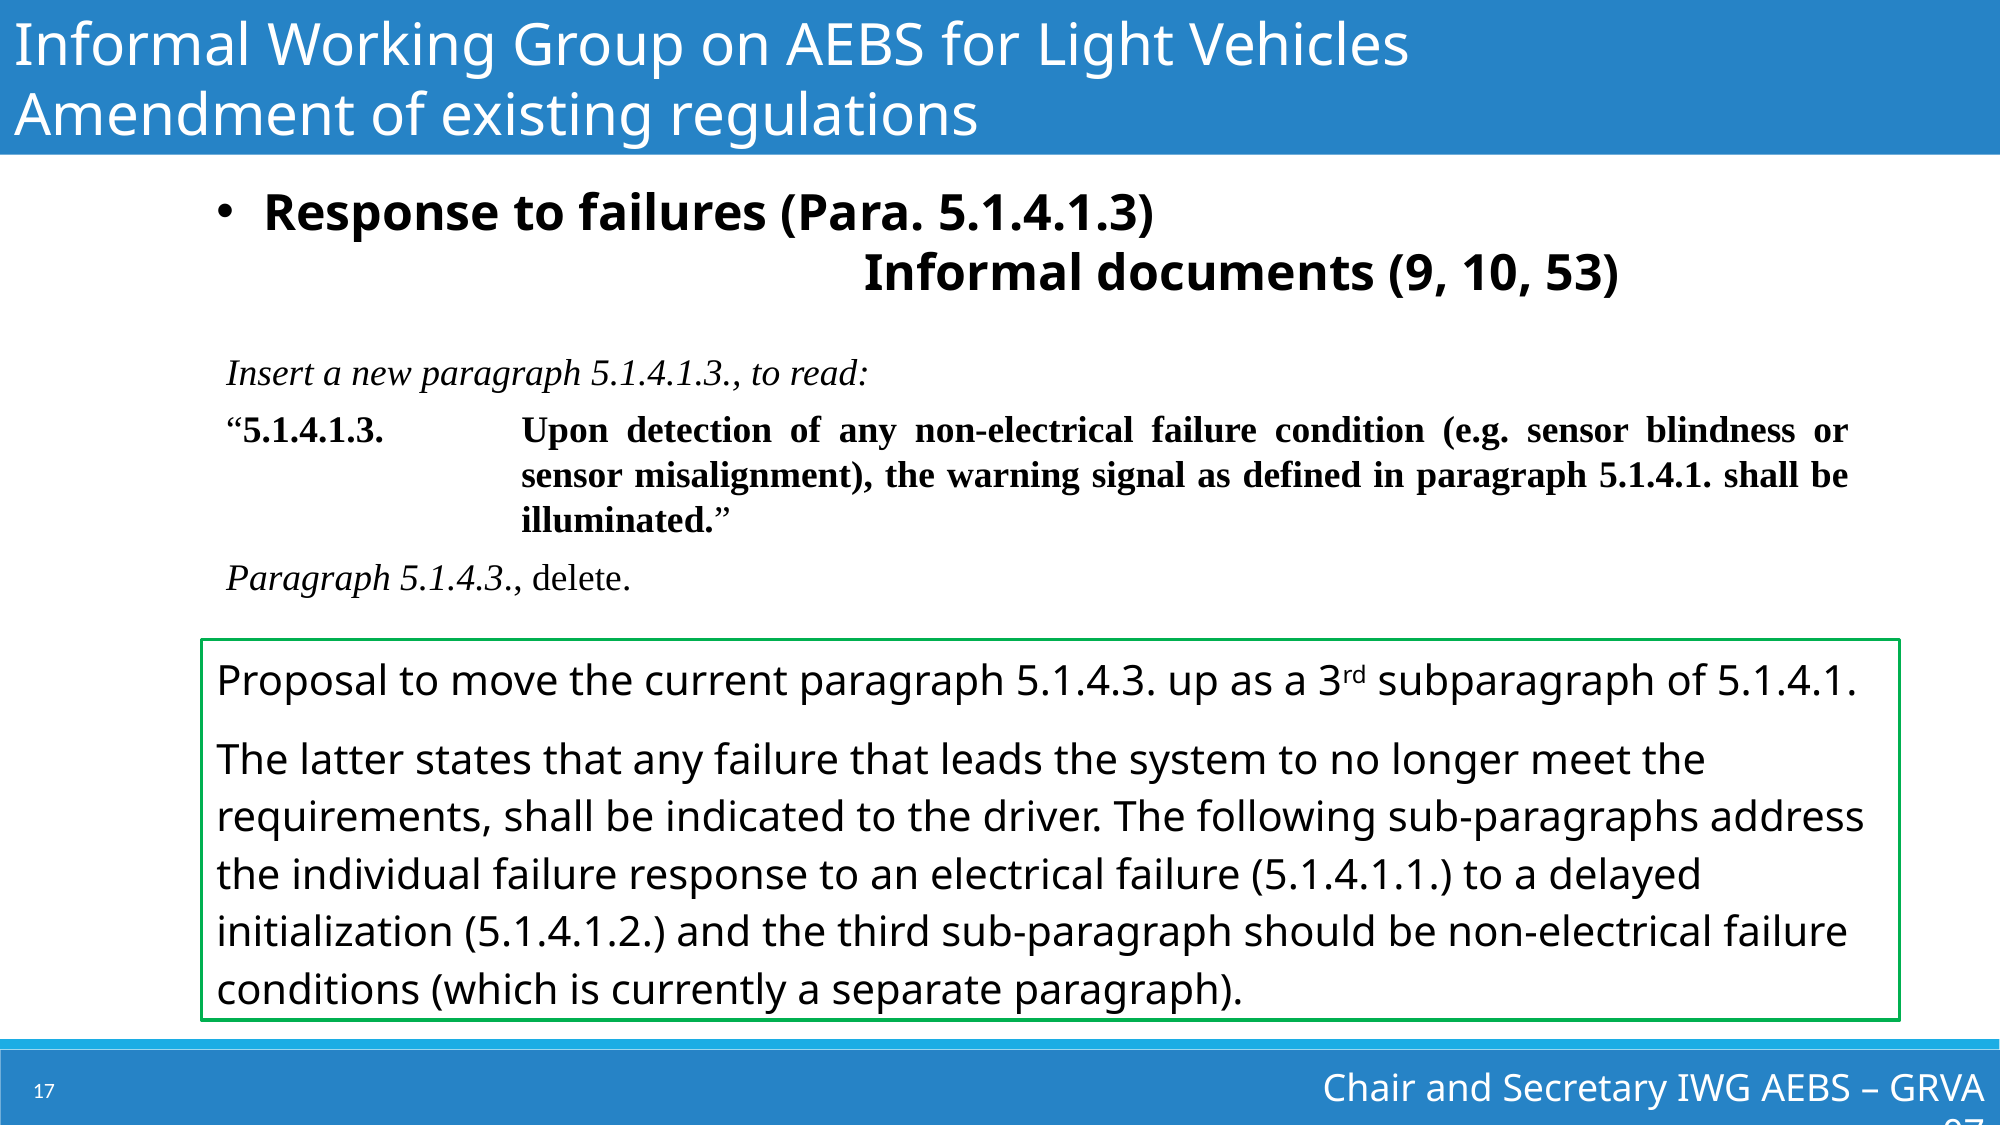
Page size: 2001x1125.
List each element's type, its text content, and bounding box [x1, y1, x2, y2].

text_box Proposal to move the current paragraph 5.1.4.3. up as a 3rd subparagraph of 5.1.4.1. The latter states that any failure that leads the system to no longer meet the requirements, shall be indicated to the driver. The following sub-paragraphs address the individual failure response to an electrical failure (5.1.4.1.1.) to a delayed initialization (5.1.4.1.2.) and the third sub-paragraph should be non-electrical failure conditions (which is currently a separate paragraph). [201, 639, 1900, 1021]
slide_number 17 [0, 1059, 70, 1120]
text_box Chair and Secretary IWG AEBS – GRVA 07 [1263, 1056, 2000, 1125]
text_box Informal Working Group on AEBS for Light Vehicles Amendment of existing regulations [0, 0, 2000, 155]
text_box Response to failures (Para. 5.1.4.1.3) Informal documents (9, 10, 53) [201, 172, 1741, 308]
text_box Insert a new paragraph 5.1.4.1.3., to read: “5.1.4.1.3. Upon detection of any non-electrical failure condition (e.g. sensor blindness or sensor misalignment), the warning signal as defined in paragraph 5.1.4.1. shall be illuminated.” Paragraph 5.1.4.3., delete. [211, 340, 1865, 606]
